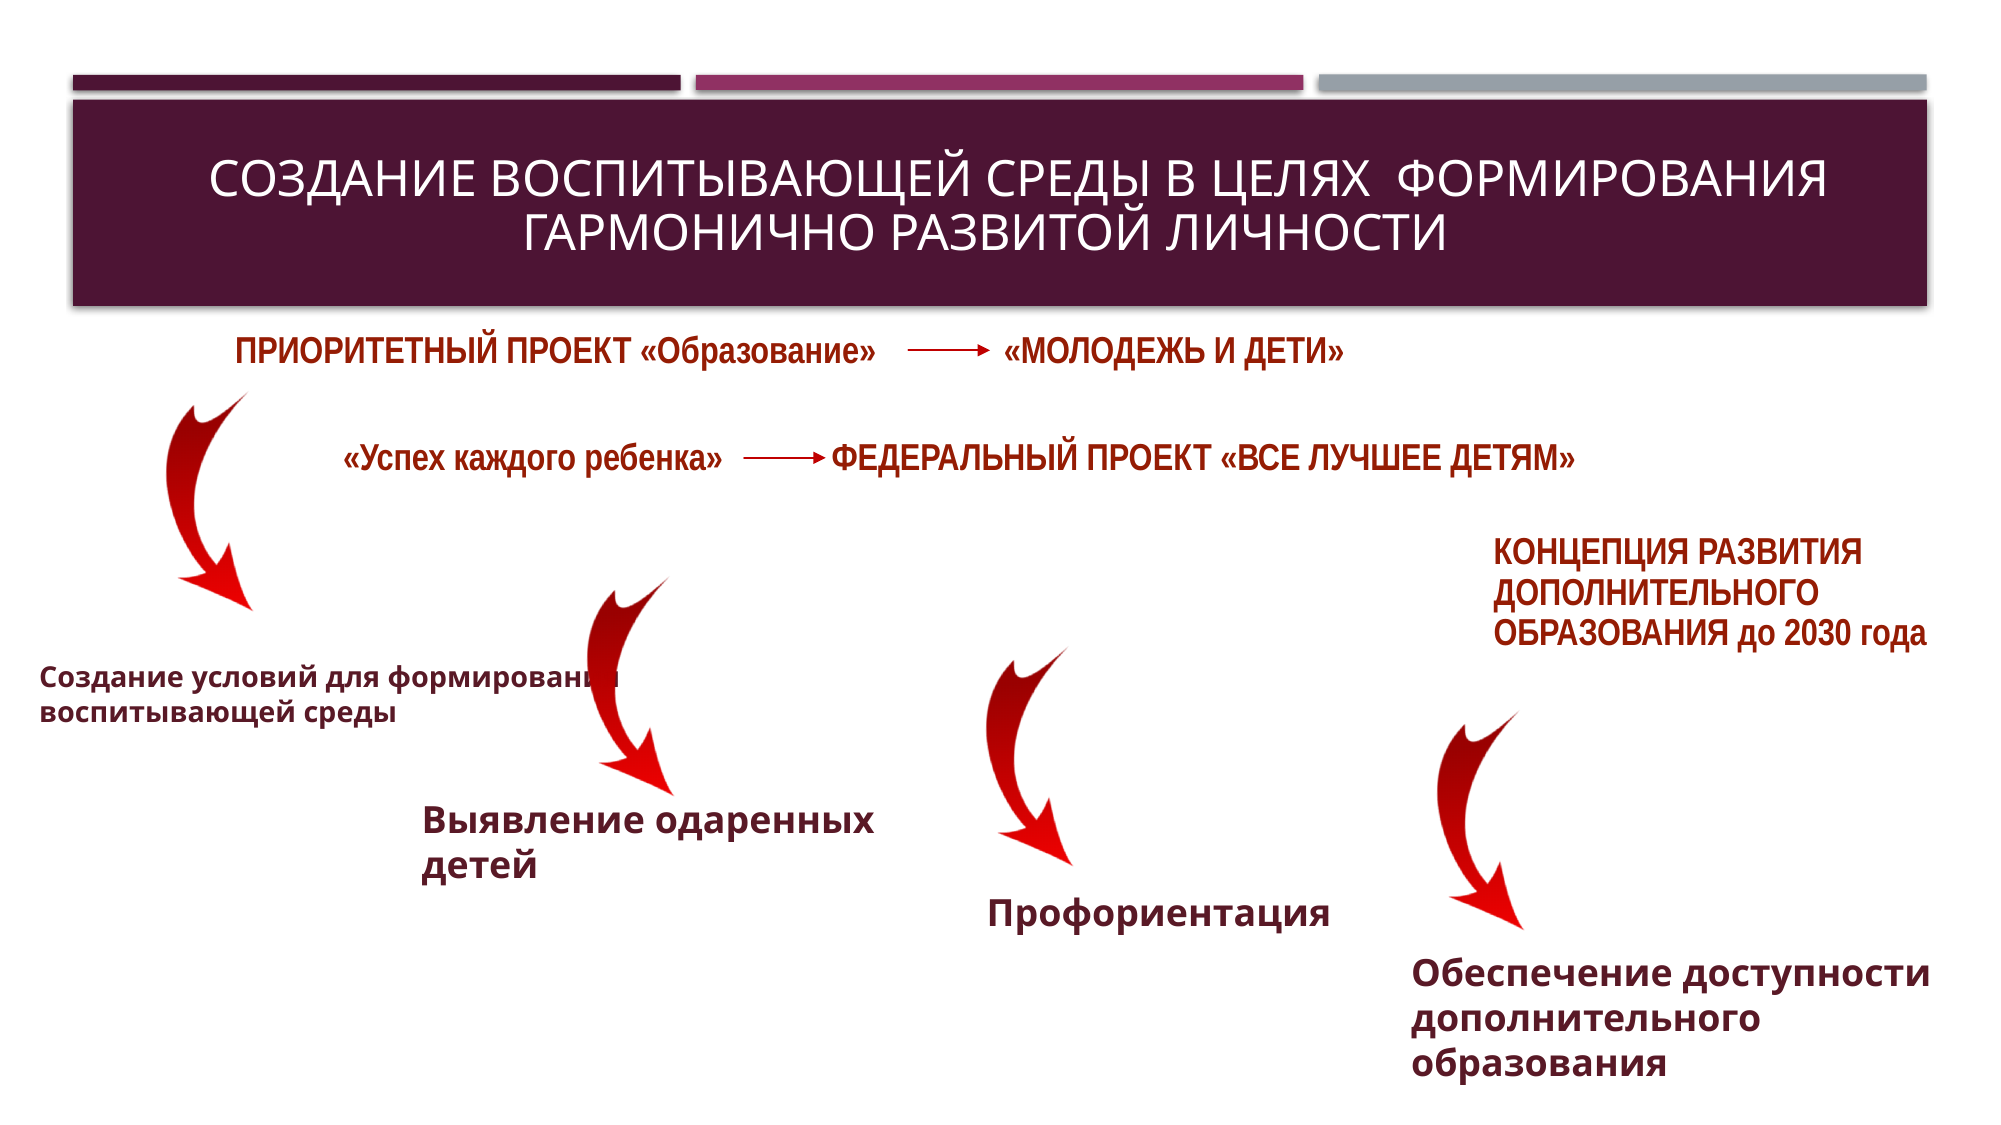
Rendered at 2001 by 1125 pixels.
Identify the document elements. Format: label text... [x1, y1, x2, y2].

text_box [77, 365, 388, 635]
text_box «Успех каждого ребенка» ФЕДЕРАЛЬНЫЙ ПРОЕКТ «ВСЕ ЛУЧШЕЕ ДЕТЯМ» [114, 430, 1610, 486]
text_box [498, 550, 809, 789]
text_box Обеспечение доступности дополнительного образования [1396, 941, 1969, 1092]
text_box [1348, 685, 1659, 954]
text_box Выявление одаренных детей [406, 789, 948, 894]
text_box ПРИОРИТЕТНЫЙ ПРОЕКТ «Образование» «МОЛОДЕЖЬ И ДЕТИ» [6, 323, 1629, 379]
text_box [897, 620, 1208, 890]
title СОЗДАНИЕ ВОСПИТЫВАЮЩЕЙ СРЕДЫ В ЦЕЛЯХ ФОРМИРОВАНИЯ ГАРМОНИЧНО РАЗВИТОЙ ЛИЧНОСТИ [80, 63, 1890, 261]
list Создание условий для формирования воспитывающей среды [24, 634, 498, 753]
text_box КОНЦЕПЦИЯ РАЗВИТИЯ ДОПОЛНИТЕЛЬНОГО ОБРАЗОВАНИЯ до 2030 года [1264, 524, 1993, 661]
text_box Профориентация [971, 881, 1348, 941]
